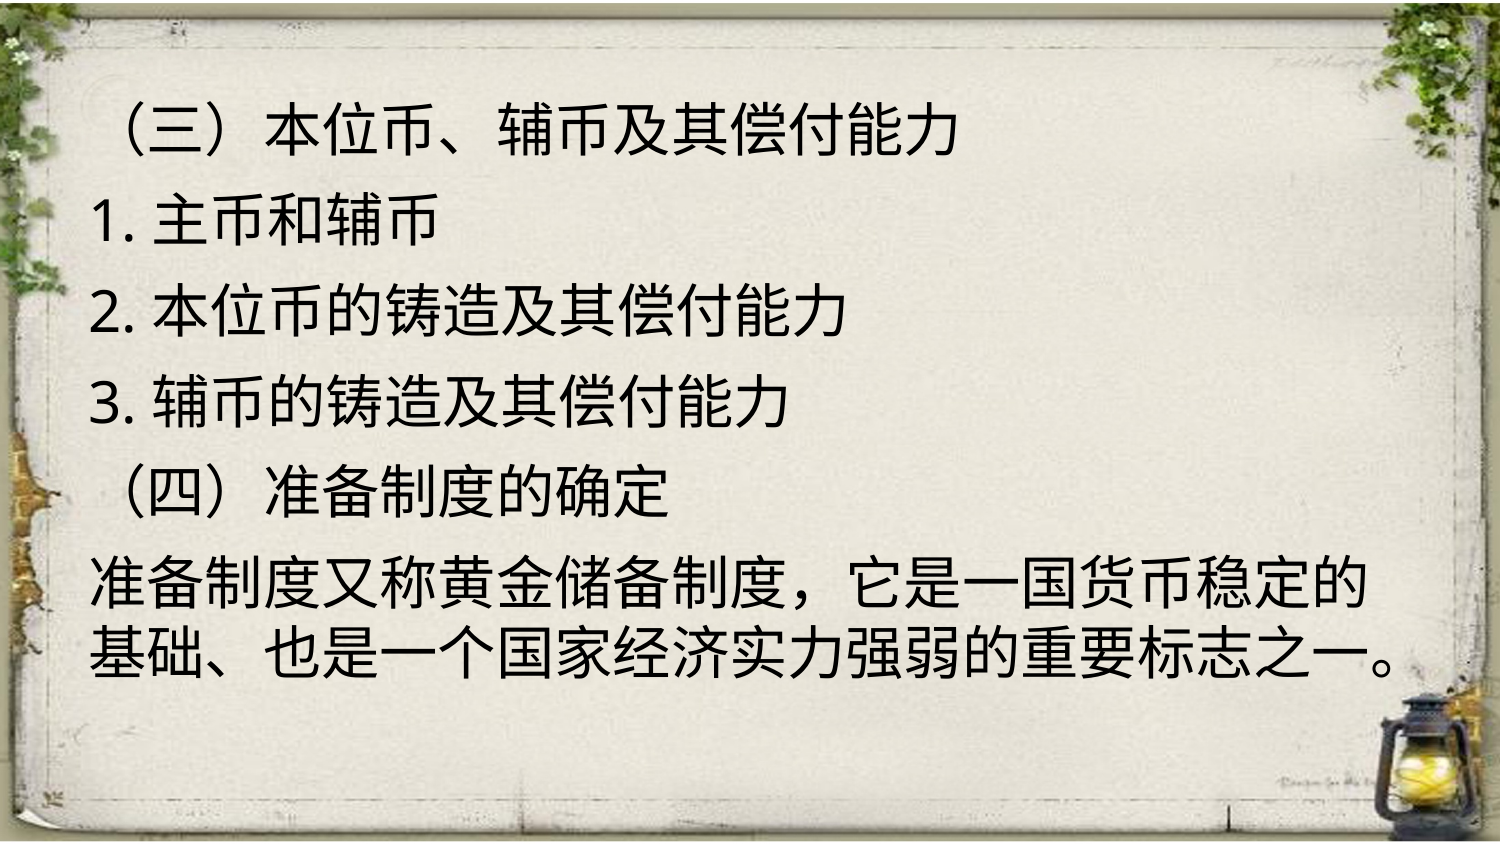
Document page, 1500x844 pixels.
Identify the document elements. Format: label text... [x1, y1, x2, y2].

list （三）本位币、辅币及其偿付能力 1.主币和辅币 2.本位币的铸造及其偿付能力 3.辅币的铸造及其偿付能力 （四）准备制度的确定 准备制度又称黄金储备制度，它是一国货币稳定的基础、也是一个国家经济实力强弱的重要标志之一。 [73, 85, 1439, 803]
picture [0, 0, 1500, 844]
